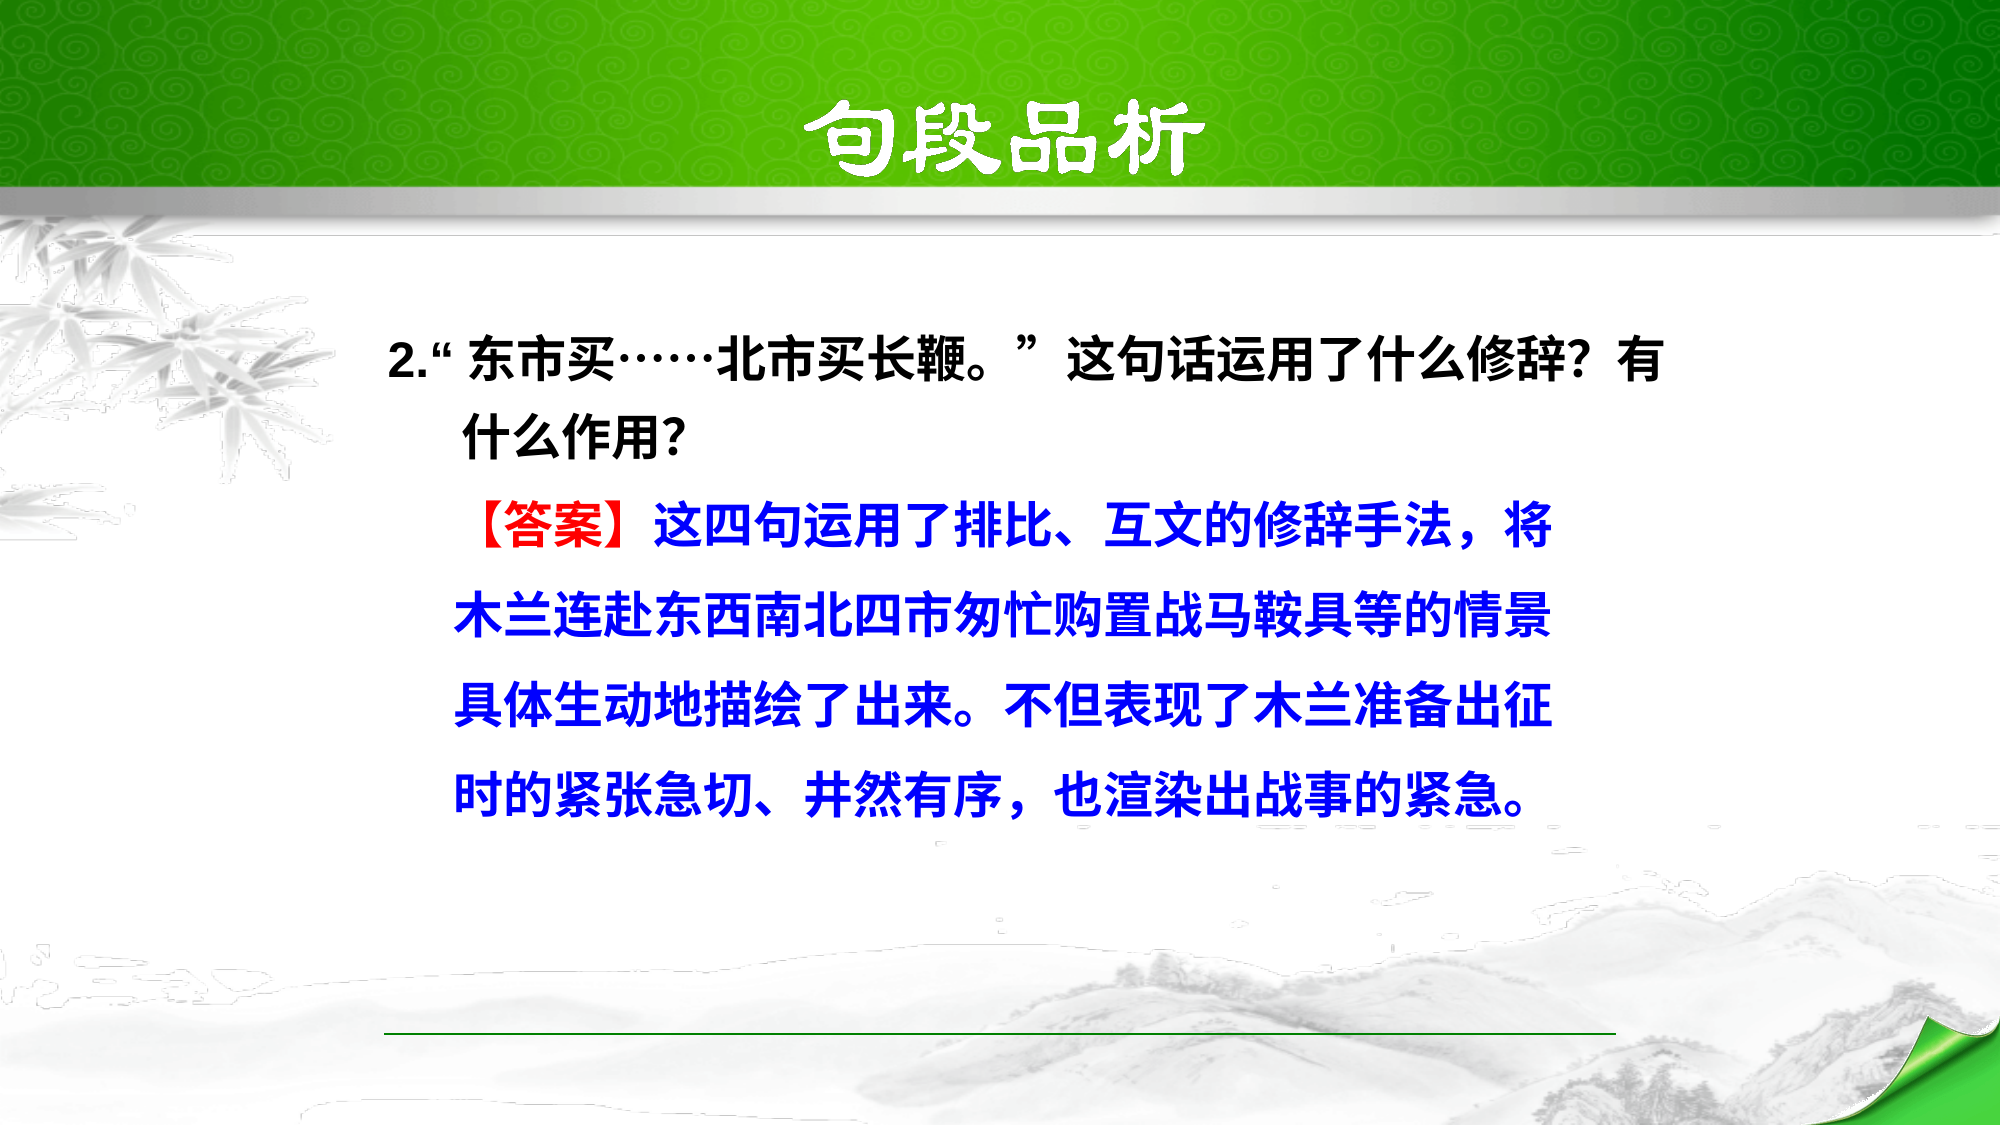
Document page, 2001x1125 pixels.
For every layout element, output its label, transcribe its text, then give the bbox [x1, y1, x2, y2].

text_box 【答案】这四句运用了排比、互文的修辞手法，将木兰连赴东西南北四市匆忙购置战马鞍具等的情景具体生动地描绘了出来。不但表现了木兰准备出征时的紧张急切、井然有序，也渲染出战事的紧急。 [438, 581, 1591, 776]
picture [0, 779, 2000, 1125]
picture [0, 0, 2000, 570]
